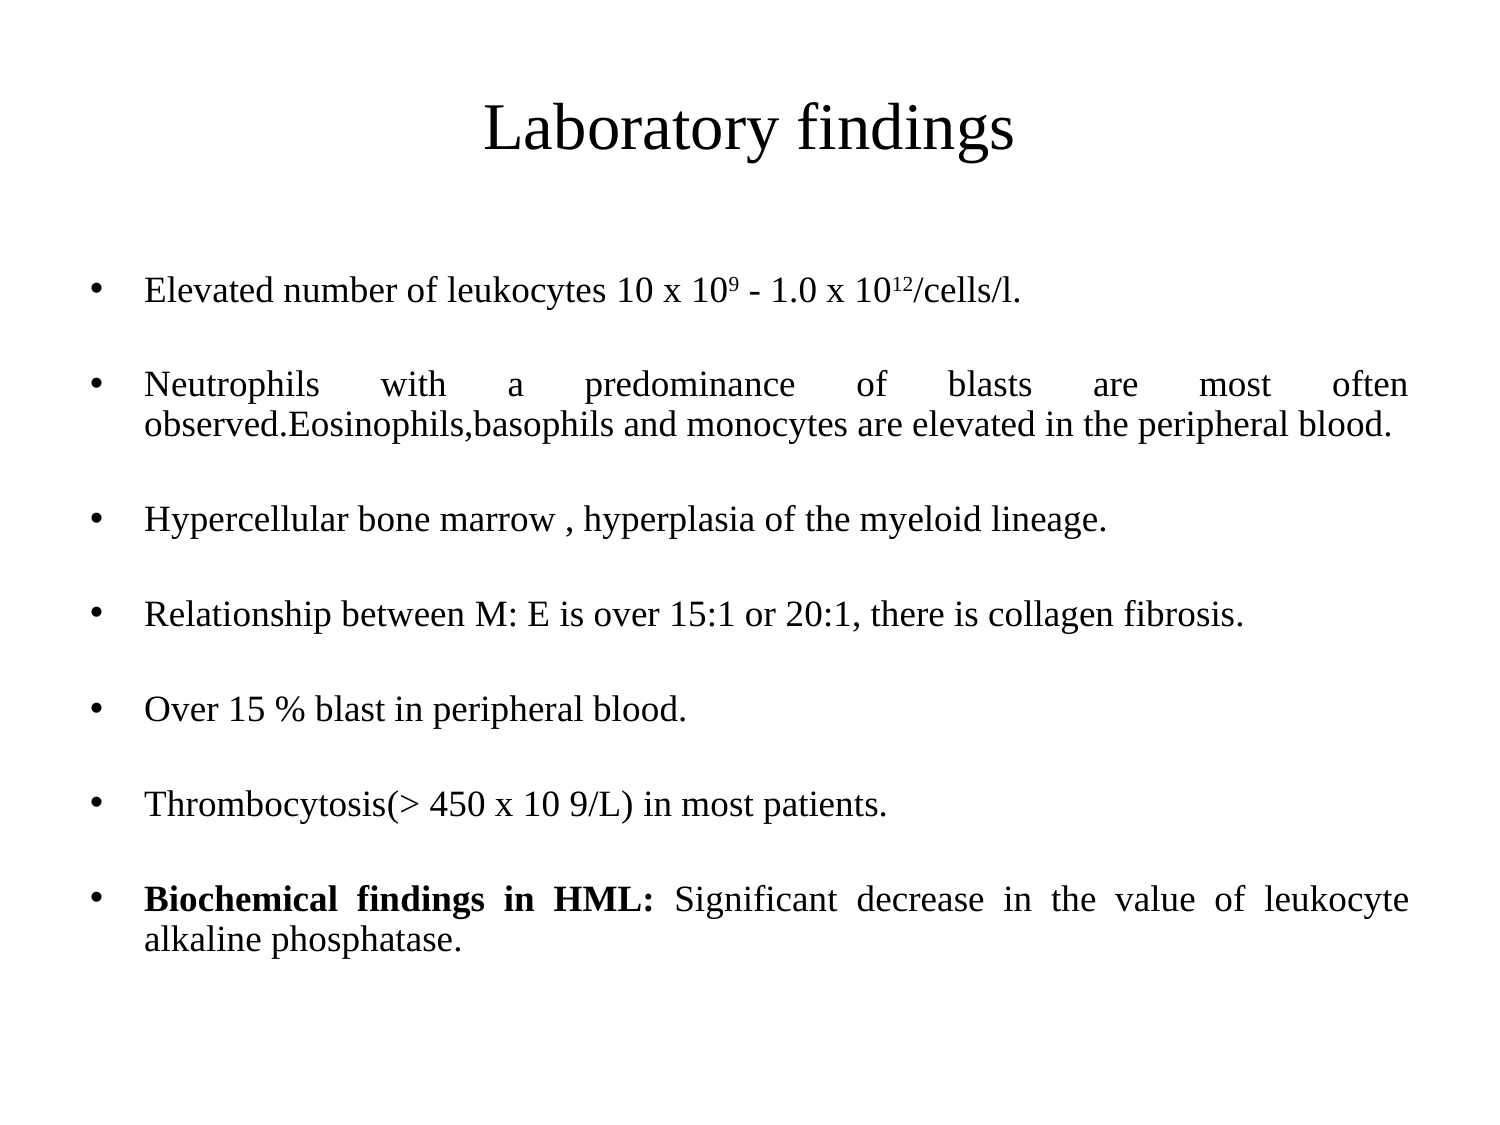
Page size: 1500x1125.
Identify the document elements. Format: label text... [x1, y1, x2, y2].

title Laboratory findings [75, 45, 1425, 200]
list Elevated number of leukocytes 10 x 109 - 1.0 x 1012/cells/l. Neutrophils with a predominance of blasts are most often observed.Eosinophils,basophils and monocytes are elevated in the peripheral blood. Hypercellular bone marrow , hyperplasia of the myeloid lineage. Relationship between М: Е is over 15:1 or 20:1, there is collagen fibrosis. Over 15 % blast in peripheral blood. Thrombocytosis(> 450 x 10 9/L) in most patients. Biochemical findings in HML: Significant decrease in the value of leukocyte alkaline phosphatase. [75, 262, 1425, 1005]
